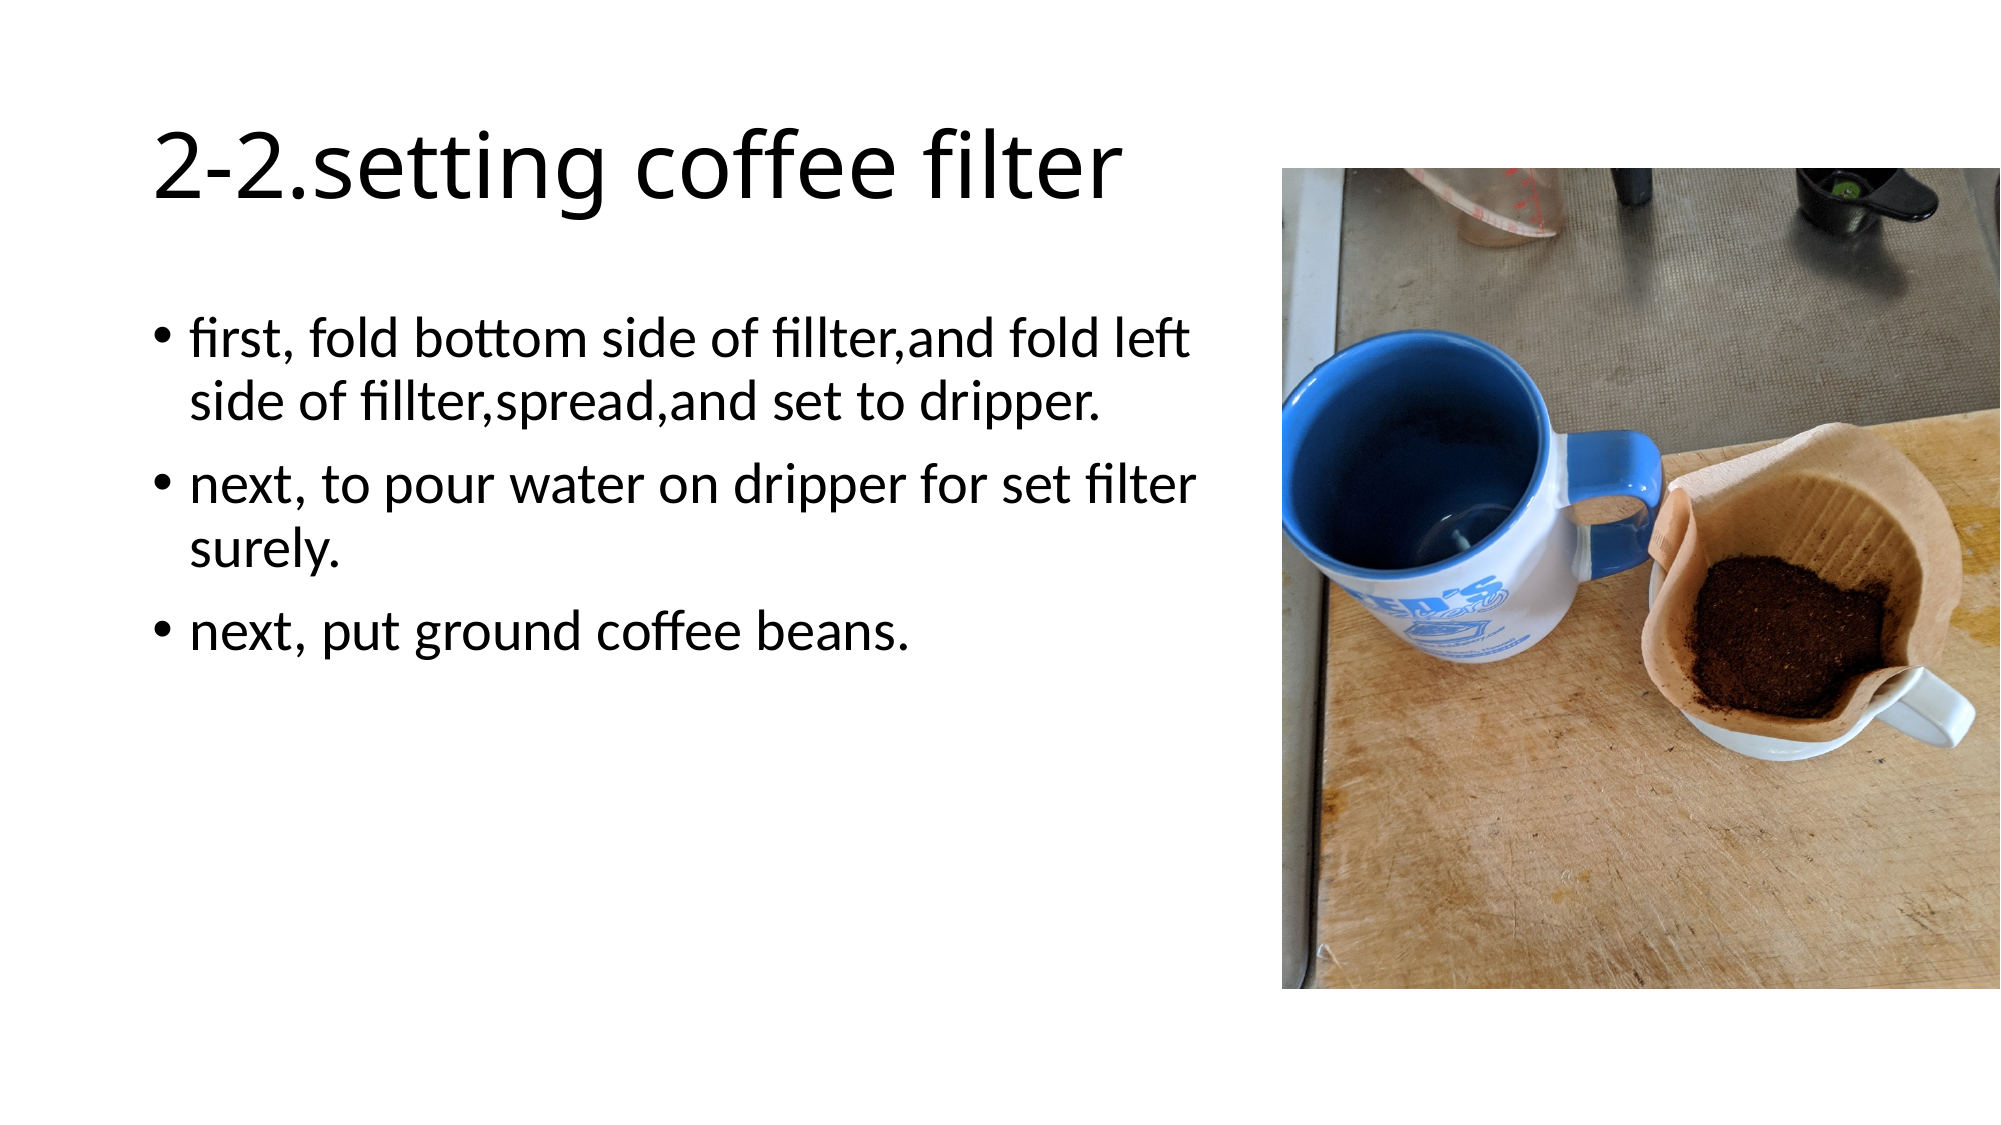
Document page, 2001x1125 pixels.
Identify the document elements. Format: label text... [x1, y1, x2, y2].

title 2-2.setting coffee filter [137, 59, 1863, 278]
picture [1282, 168, 2000, 990]
list first, fold bottom side of fillter,and fold left side of fillter,spread,and set to dripper. next, to pour water on dripper for set filter surely. next, put ground coffee beans. [137, 299, 1283, 1014]
